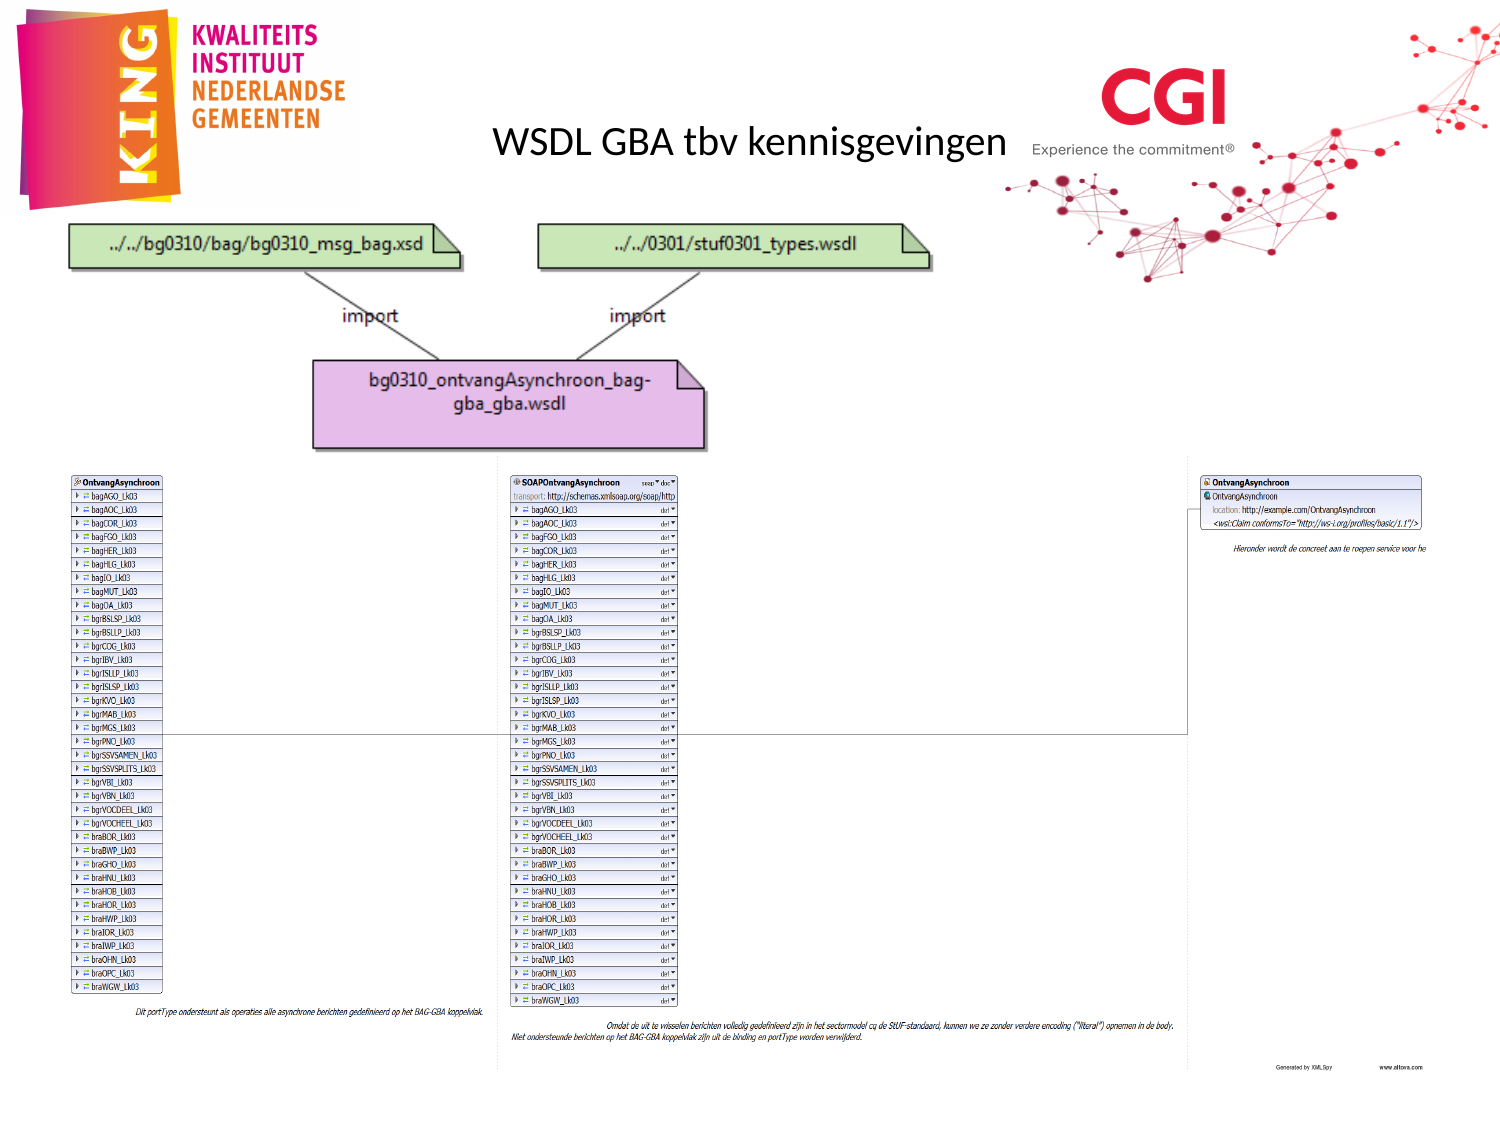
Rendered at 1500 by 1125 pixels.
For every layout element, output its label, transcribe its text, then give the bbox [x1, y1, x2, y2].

picture [985, 0, 1500, 302]
picture [0, 0, 1426, 1071]
title WSDL GBA tbv kennisgevingen [365, 45, 980, 233]
